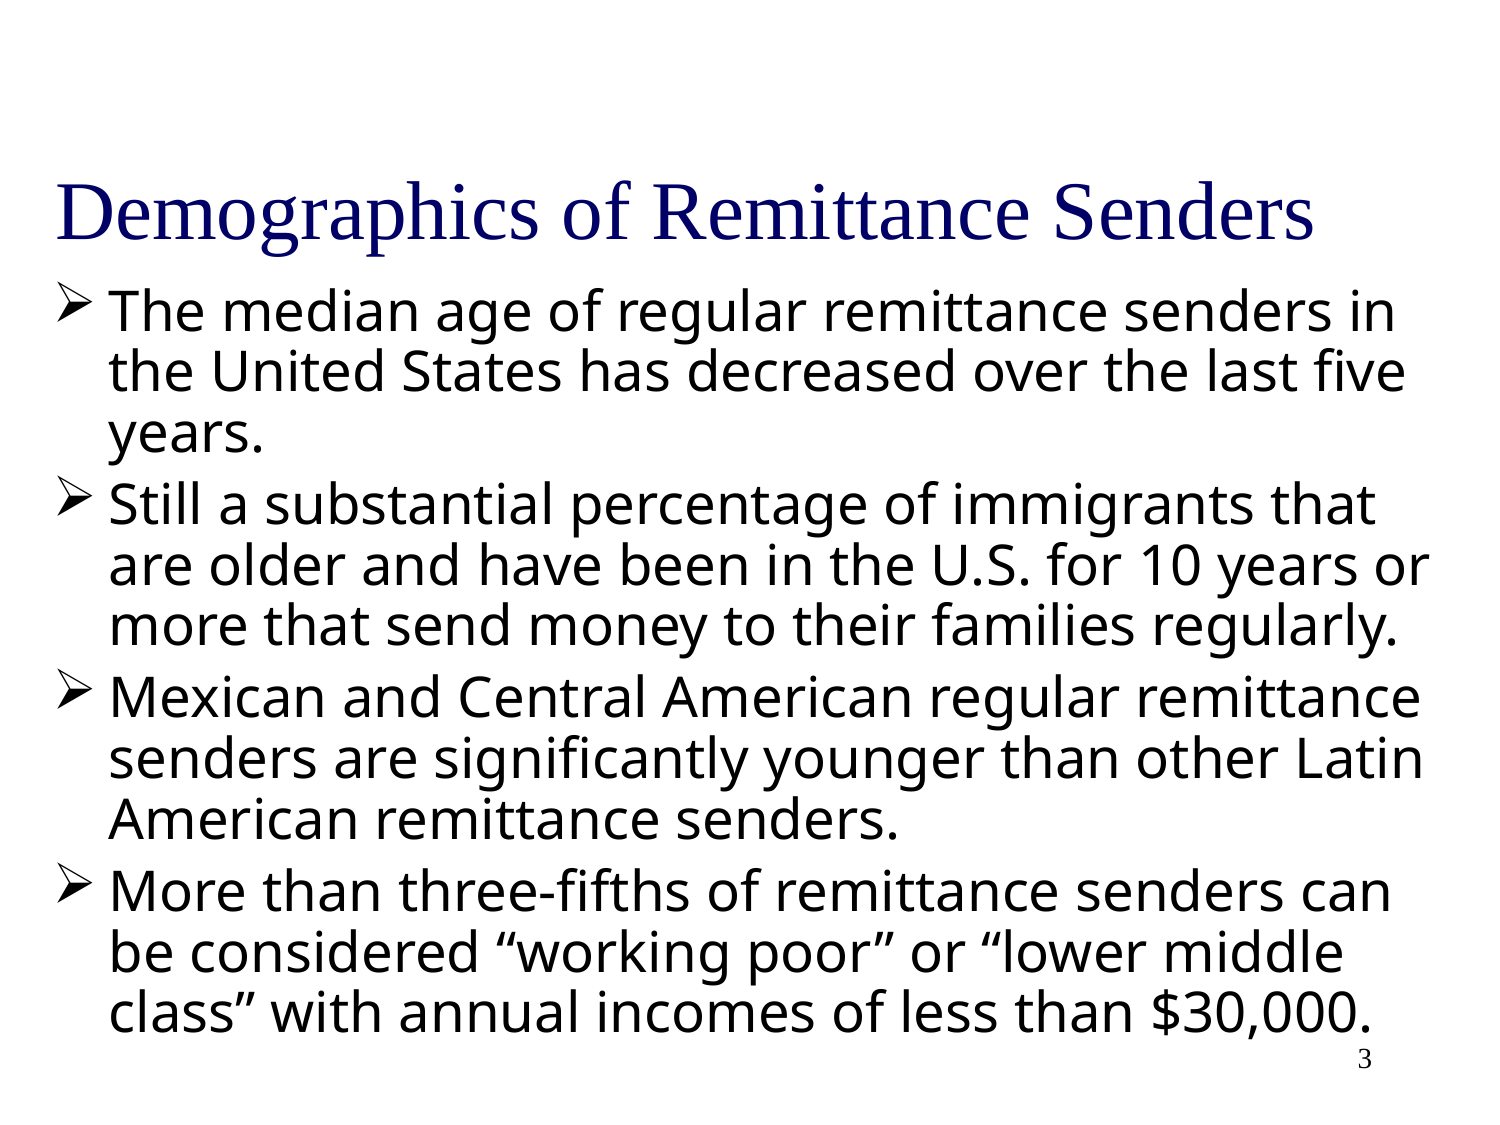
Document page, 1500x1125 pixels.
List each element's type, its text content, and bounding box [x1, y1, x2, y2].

title Demographics of Remittance Senders [40, 149, 1500, 263]
list The median age of regular remittance senders in the United States has decreased over the last five years. Still a substantial percentage of immigrants that are older and have been in the U.S. for 10 years or more that send money to their families regularly. Mexican and Central American regular remittance senders are significantly younger than other Latin American remittance senders. More than three-fifths of remittance senders can be considered “working poor” or “lower middle class” with annual incomes of less than $30,000. [37, 274, 1476, 1063]
slide_number 3 [1074, 1063, 1388, 1108]
